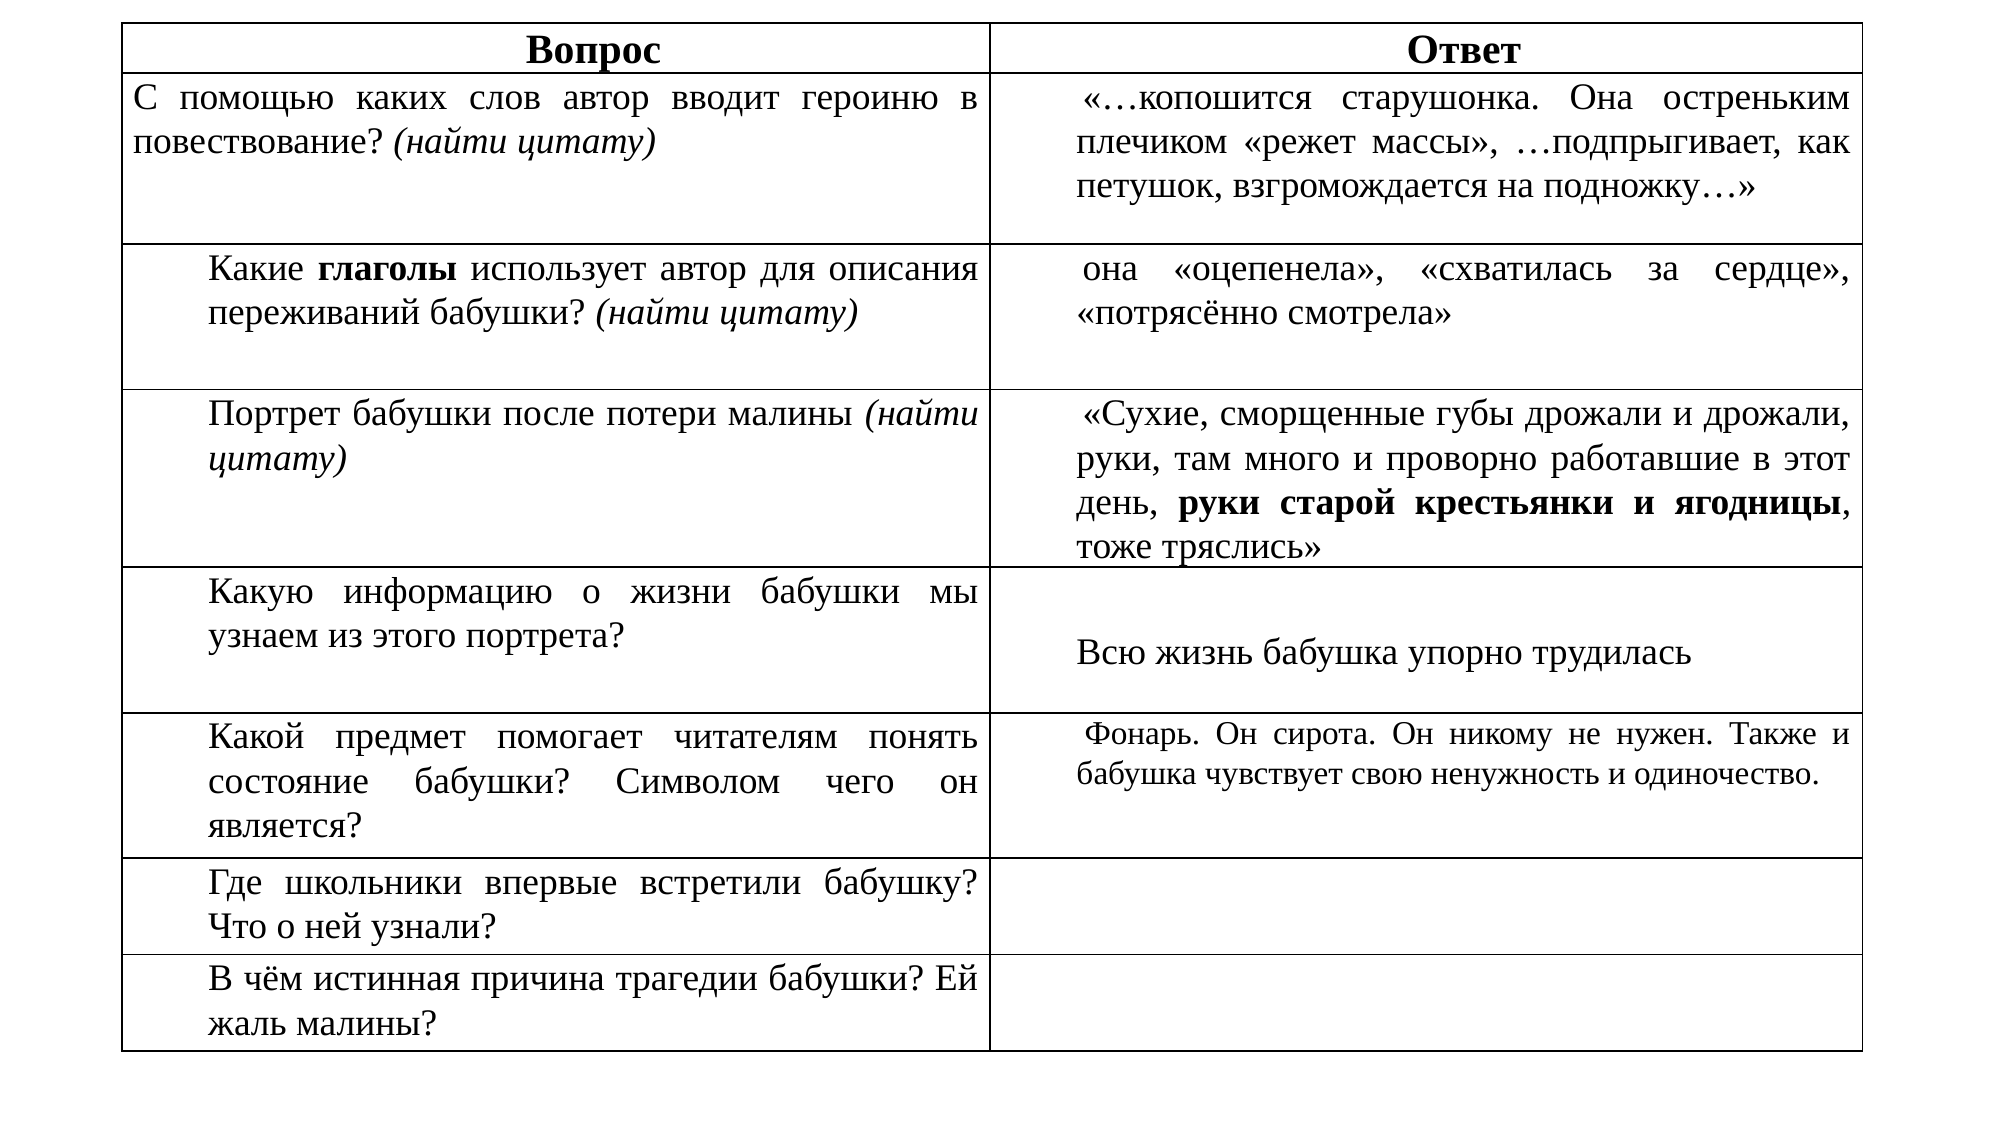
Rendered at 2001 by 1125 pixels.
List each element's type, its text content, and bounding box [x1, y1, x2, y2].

table_header Ответ [991, 24, 1862, 72]
table_cell Какие глаголы использует автор для описания переживаний бабушки? (найти цитату) [123, 245, 989, 389]
table_cell В чём истинная причина трагедии бабушки? Ей жаль малины? [123, 955, 989, 1050]
table_cell «…копошится старушонка. Она остреньким плечиком «режет массы», …подпрыгивает, как петушок, взгромождается на подножку…» [991, 74, 1862, 243]
table_cell Портрет бабушки после потери малины (найти цитату) [123, 390, 989, 566]
table_cell [991, 859, 1862, 954]
table_cell Фонарь. Он сирота. Он никому не нужен. Также и бабушка чувствует свою ненужность и одиночество. [991, 714, 1862, 857]
table_cell Всю жизнь бабушка упорно трудилась [991, 568, 1862, 712]
table_cell [991, 955, 1862, 1050]
table_cell С помощью каких слов автор вводит героиню в повествование? (найти цитату) [123, 74, 989, 243]
table_cell Какую информацию о жизни бабушки мы узнаем из этого портрета? [123, 568, 989, 712]
table_cell Где школьники впервые встретили бабушку? Что о ней узнали? [123, 859, 989, 954]
table_cell она «оцепенела», «схватилась за сердце», «потрясённо смотрела» [991, 245, 1862, 389]
table_cell «Сухие, сморщенные губы дрожали и дрожали, руки, там много и проворно работавшие в этот день, руки старой крестьянки и ягодницы, тоже тряслись» [991, 390, 1862, 566]
table_header Вопрос [123, 24, 989, 72]
table_cell Какой предмет помогает читателям понять состояние бабушки? Символом чего он является? [123, 714, 989, 857]
